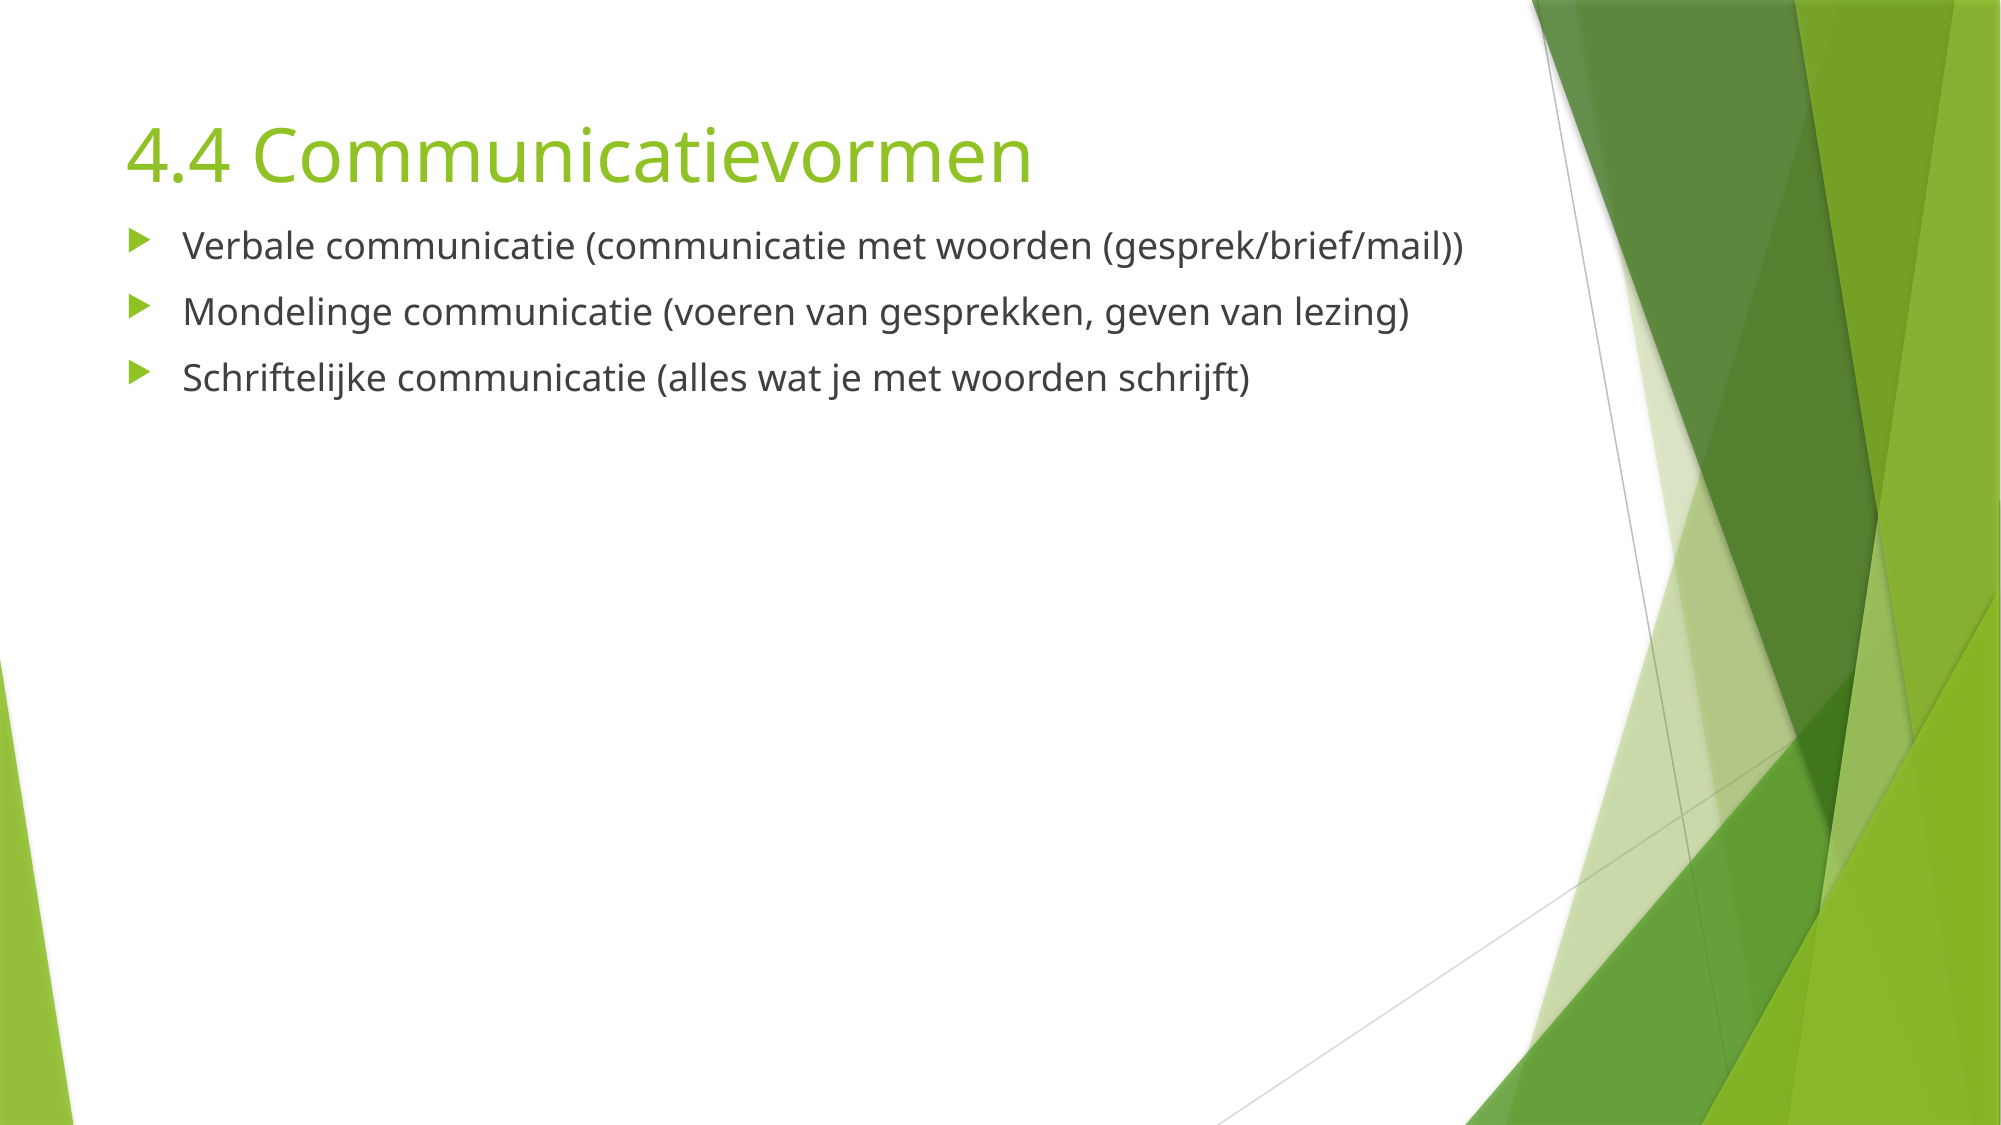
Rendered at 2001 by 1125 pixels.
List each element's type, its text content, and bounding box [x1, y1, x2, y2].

list Verbale communicatie (communicatie met woorden (gesprek/brief/mail)) Mondelinge communicatie (voeren van gesprekken, geven van lezing) Schriftelijke communicatie (alles wat je met woorden schrijft) [111, 214, 1522, 992]
title 4.4 Communicatievormen [111, 99, 1522, 214]
